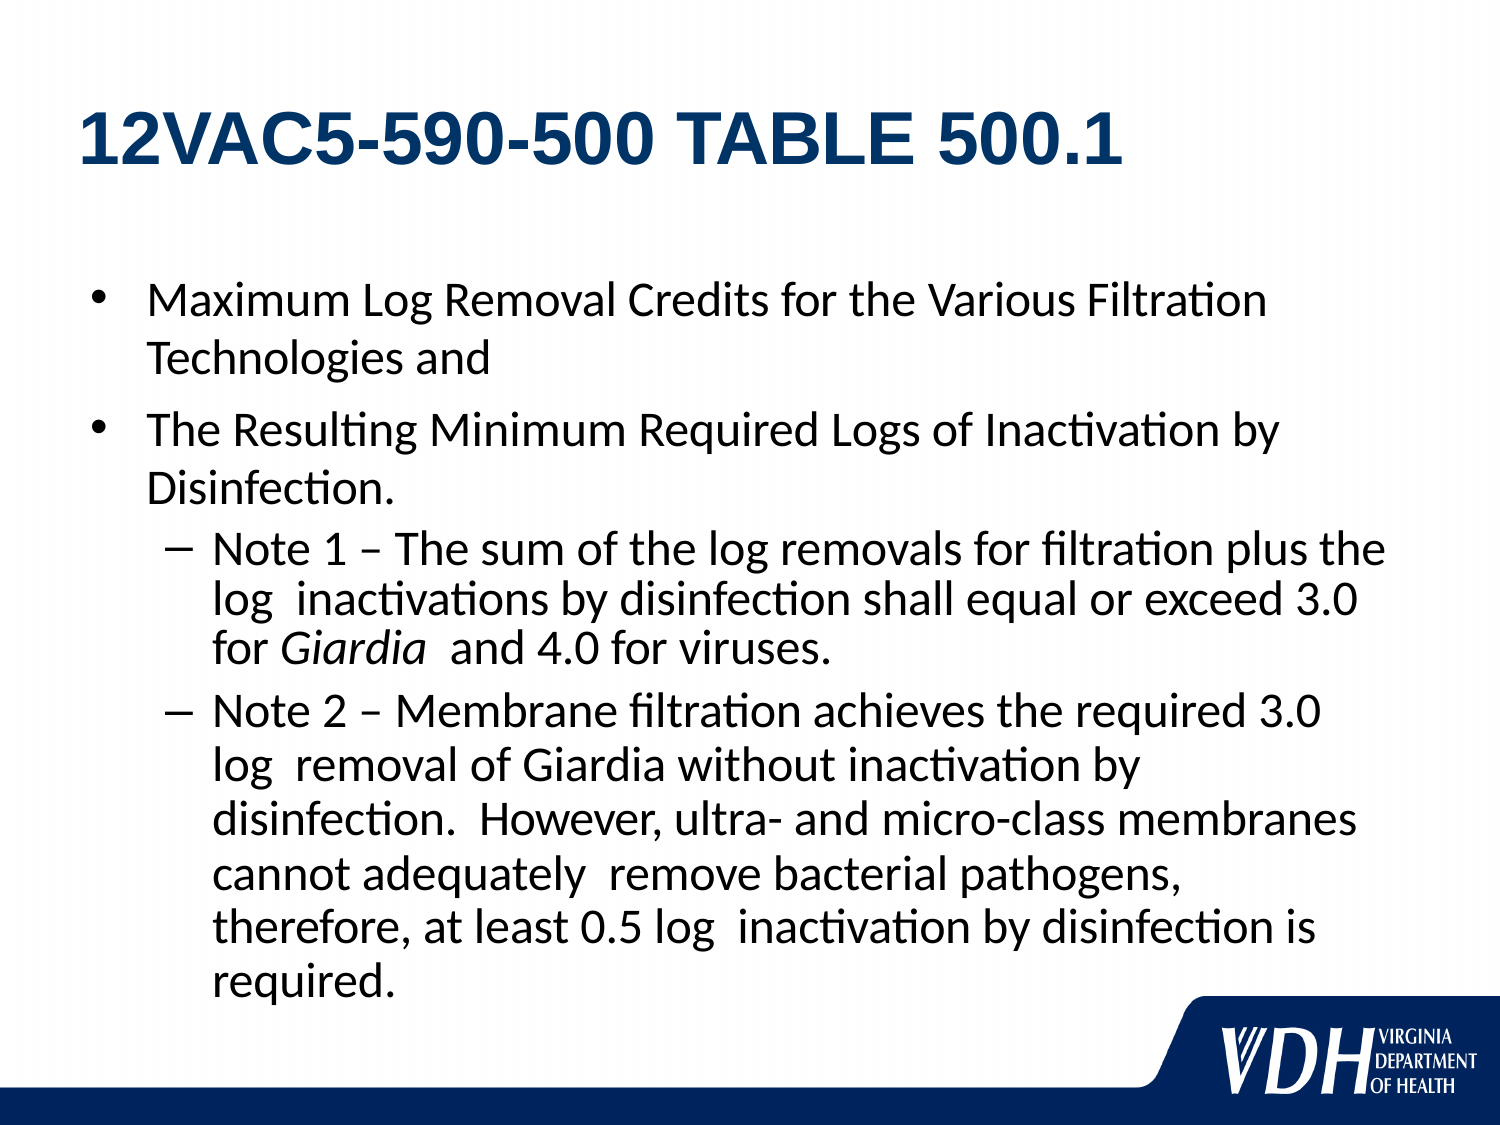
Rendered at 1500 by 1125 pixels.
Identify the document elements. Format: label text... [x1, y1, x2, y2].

picture [0, 0, 1500, 1125]
text_box Maximum Log Removal Credits for the Various Filtration Technologies and The Resulting Minimum Required Logs of Inactivation by Disinfection. Note 1 – The sum of the log removals for filtration plus the log inactivations by disinfection shall equal or exceed 3.0 for Giardia and 4.0 for viruses. Note 2 – Membrane filtration achieves the required 3.0 log removal of Giardia without inactivation by disinfection. However, ultra- and micro-class membranes cannot adequately remove bacterial pathogens, therefore, at least 0.5 log inactivation by disinfection is required. [87, 258, 1408, 1009]
title 12VAC5-590-500 TABLE 500.1 [1, 39, 1202, 229]
